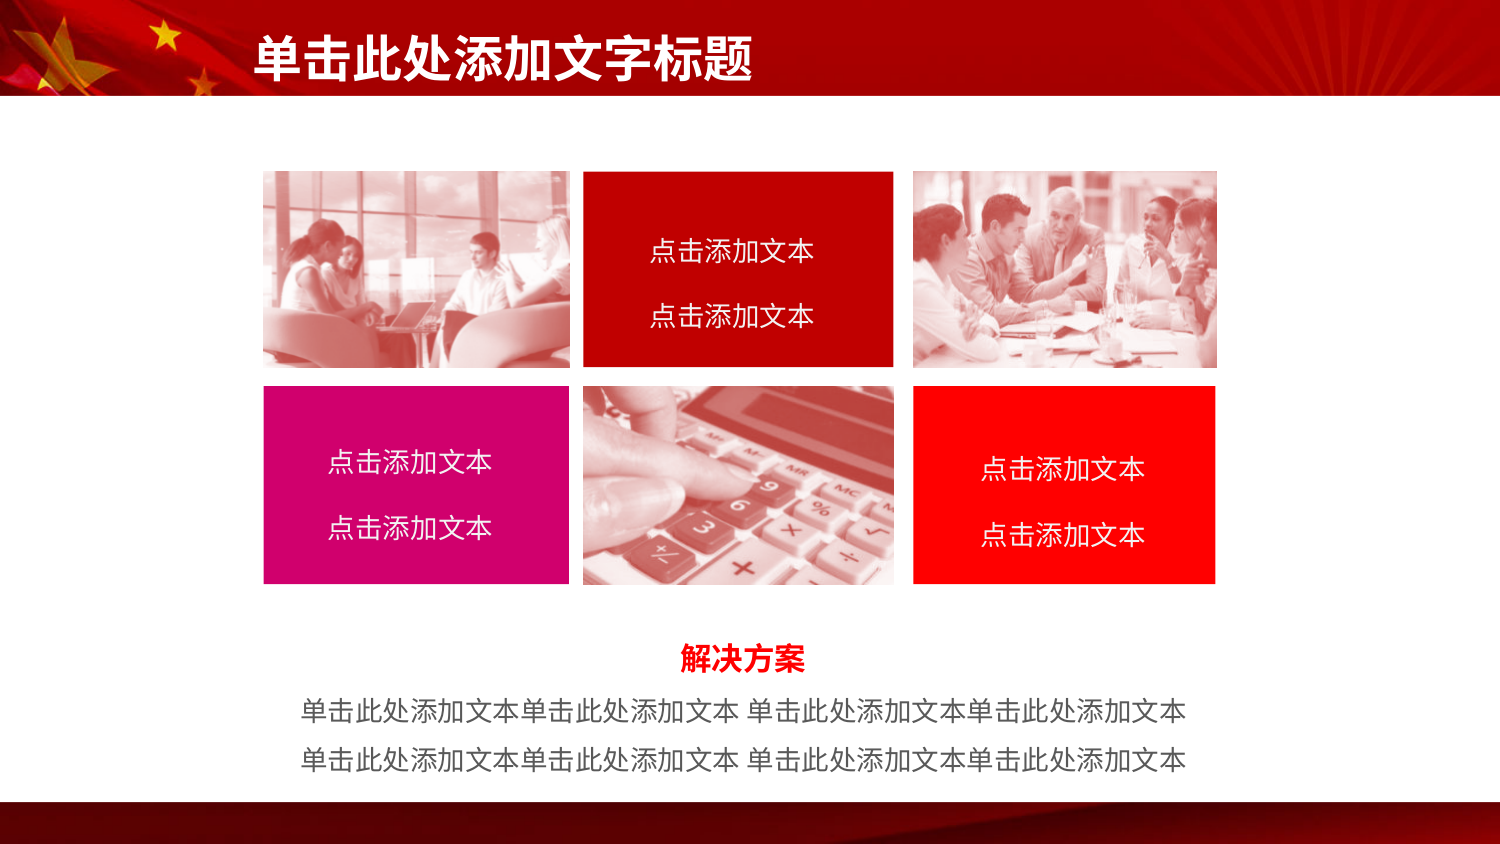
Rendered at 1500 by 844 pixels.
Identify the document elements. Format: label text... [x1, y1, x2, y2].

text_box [263, 386, 570, 585]
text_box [583, 171, 894, 368]
picture [263, 171, 570, 368]
picture [583, 386, 894, 585]
picture [913, 171, 1217, 368]
text_box 解决方案 单击此处添加文本单击此处添加文本 单击此处添加文本单击此处添加文本 单击此处添加文本单击此处添加文本 单击此处添加文本单击此处添加文本 [261, 613, 1225, 784]
picture [0, 803, 1500, 844]
picture [0, 0, 1500, 95]
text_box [913, 386, 1216, 585]
